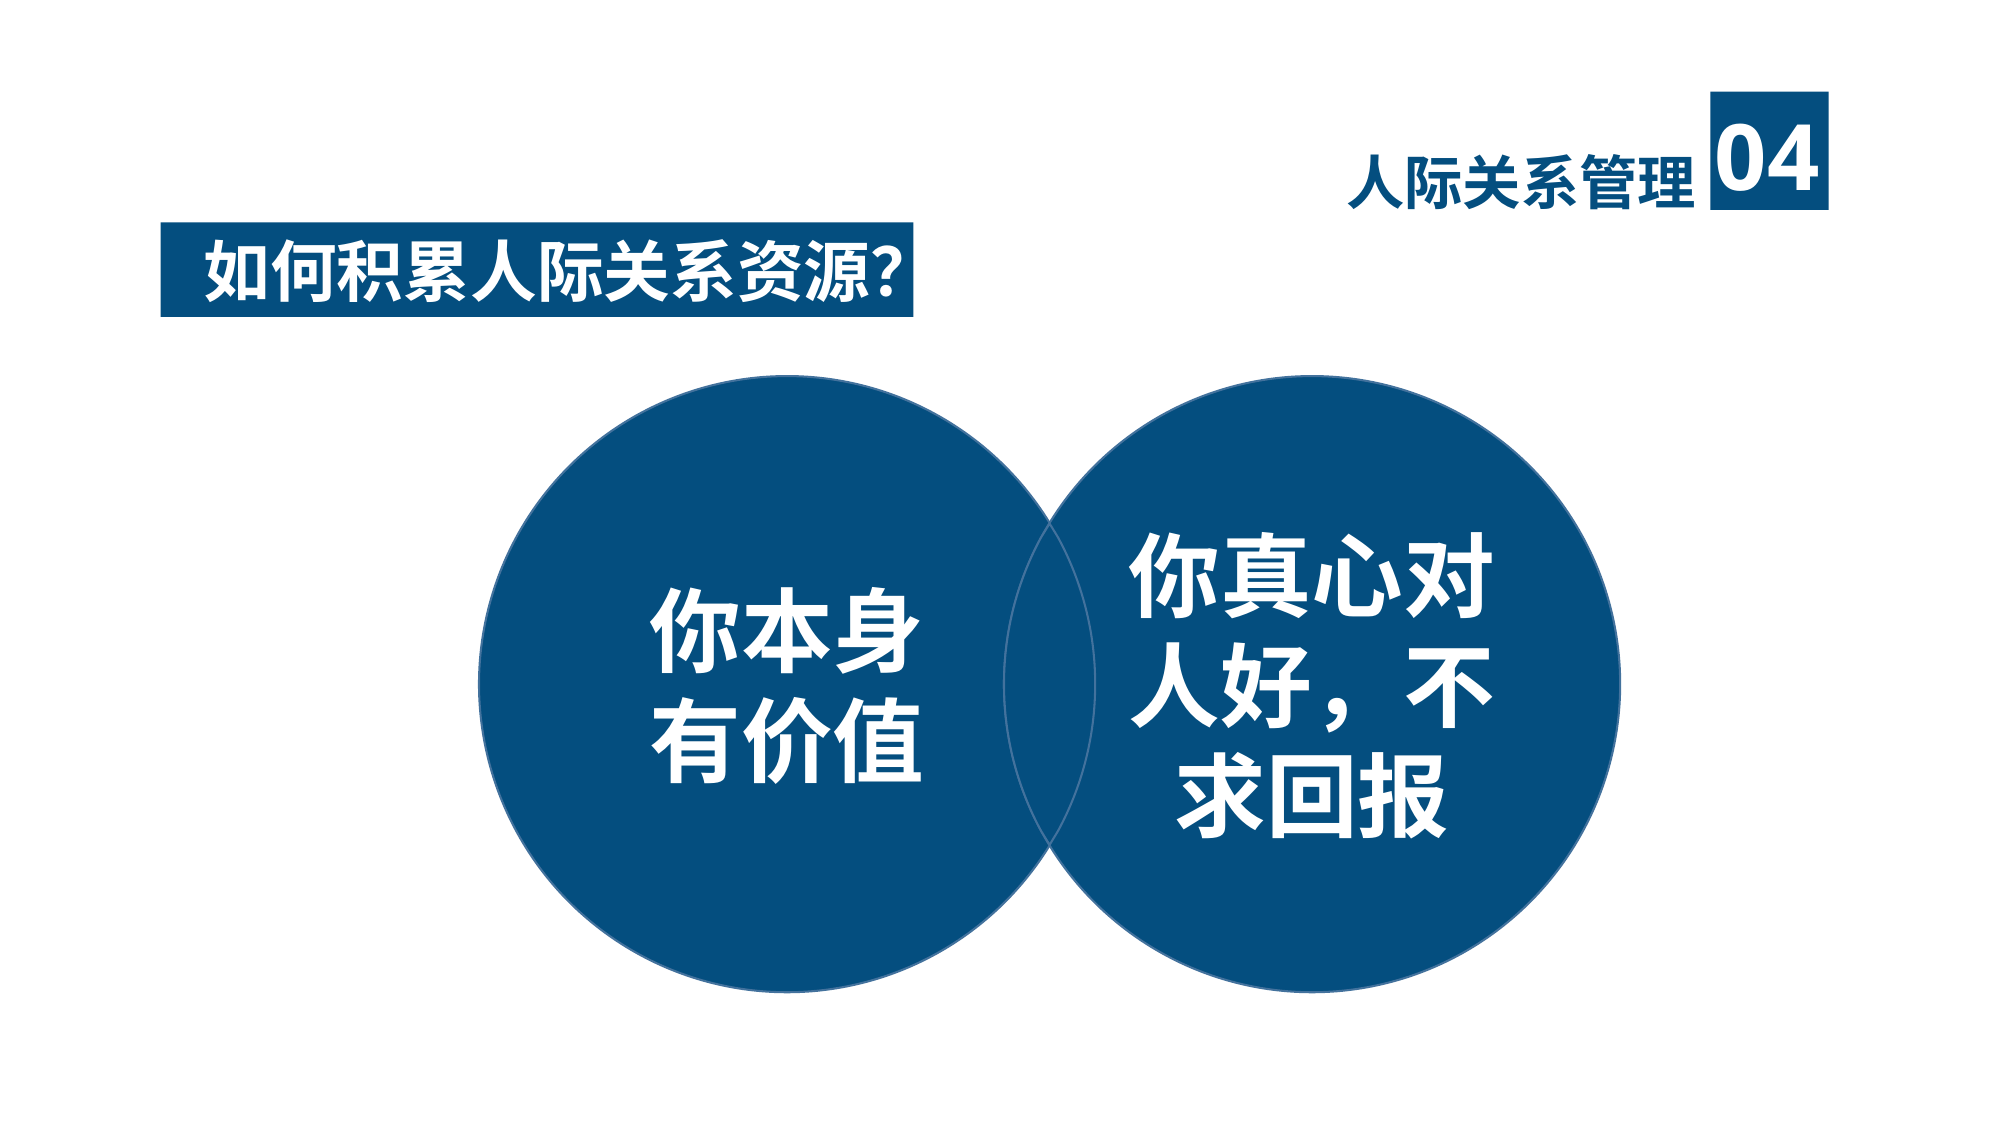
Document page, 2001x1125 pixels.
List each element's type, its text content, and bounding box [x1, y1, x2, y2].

text_box 如何积累人际关系资源？ [160, 222, 914, 317]
text_box 人际关系管理 [1329, 138, 1711, 224]
text_box [1002, 521, 1097, 847]
text_box 你本身 有价值 [477, 375, 1050, 994]
text_box 你真心对人好，不求回报 [1048, 375, 1622, 994]
